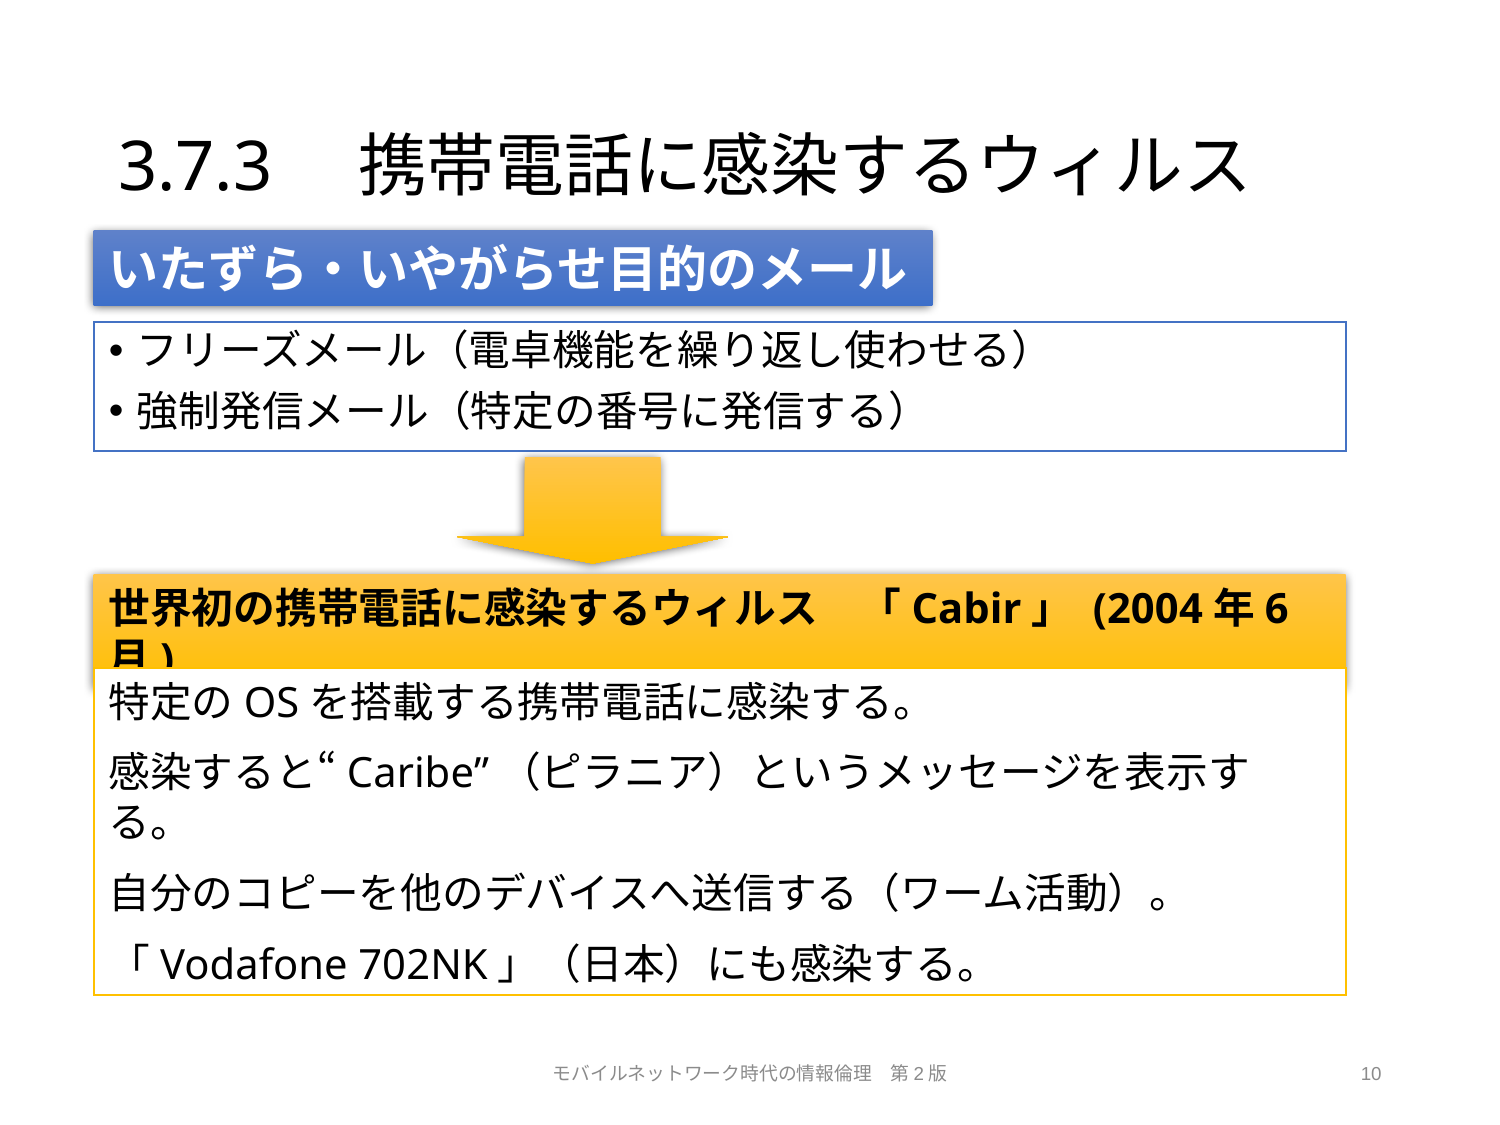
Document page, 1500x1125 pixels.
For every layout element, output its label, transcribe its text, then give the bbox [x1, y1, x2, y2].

footer モバイルネットワーク時代の情報倫理 第2版 [496, 1042, 1004, 1103]
text_box いたずら・いやがらせ目的のメール [93, 230, 933, 306]
slide_number 10 [1059, 1042, 1397, 1103]
text_box [457, 456, 729, 564]
text_box 世界初の携帯電話に感染するウィルス 「Cabir」 (2004年6月) [93, 574, 1346, 667]
title 3.7.3 携帯電話に感染するウィルス [103, 59, 1397, 278]
list フリーズメール（電卓機能を繰り返し使わせる） 強制発信メール（特定の番号に発信する） [93, 321, 1347, 452]
text_box 特定のOSを搭載する携帯電話に感染する。 感染すると“Caribe”（ピラニア）というメッセージを表示する。 自分のコピーを他のデバイスへ送信する（ワーム活動）。 「Vodafone 702NK」（日本）にも感染する。 [93, 667, 1347, 996]
